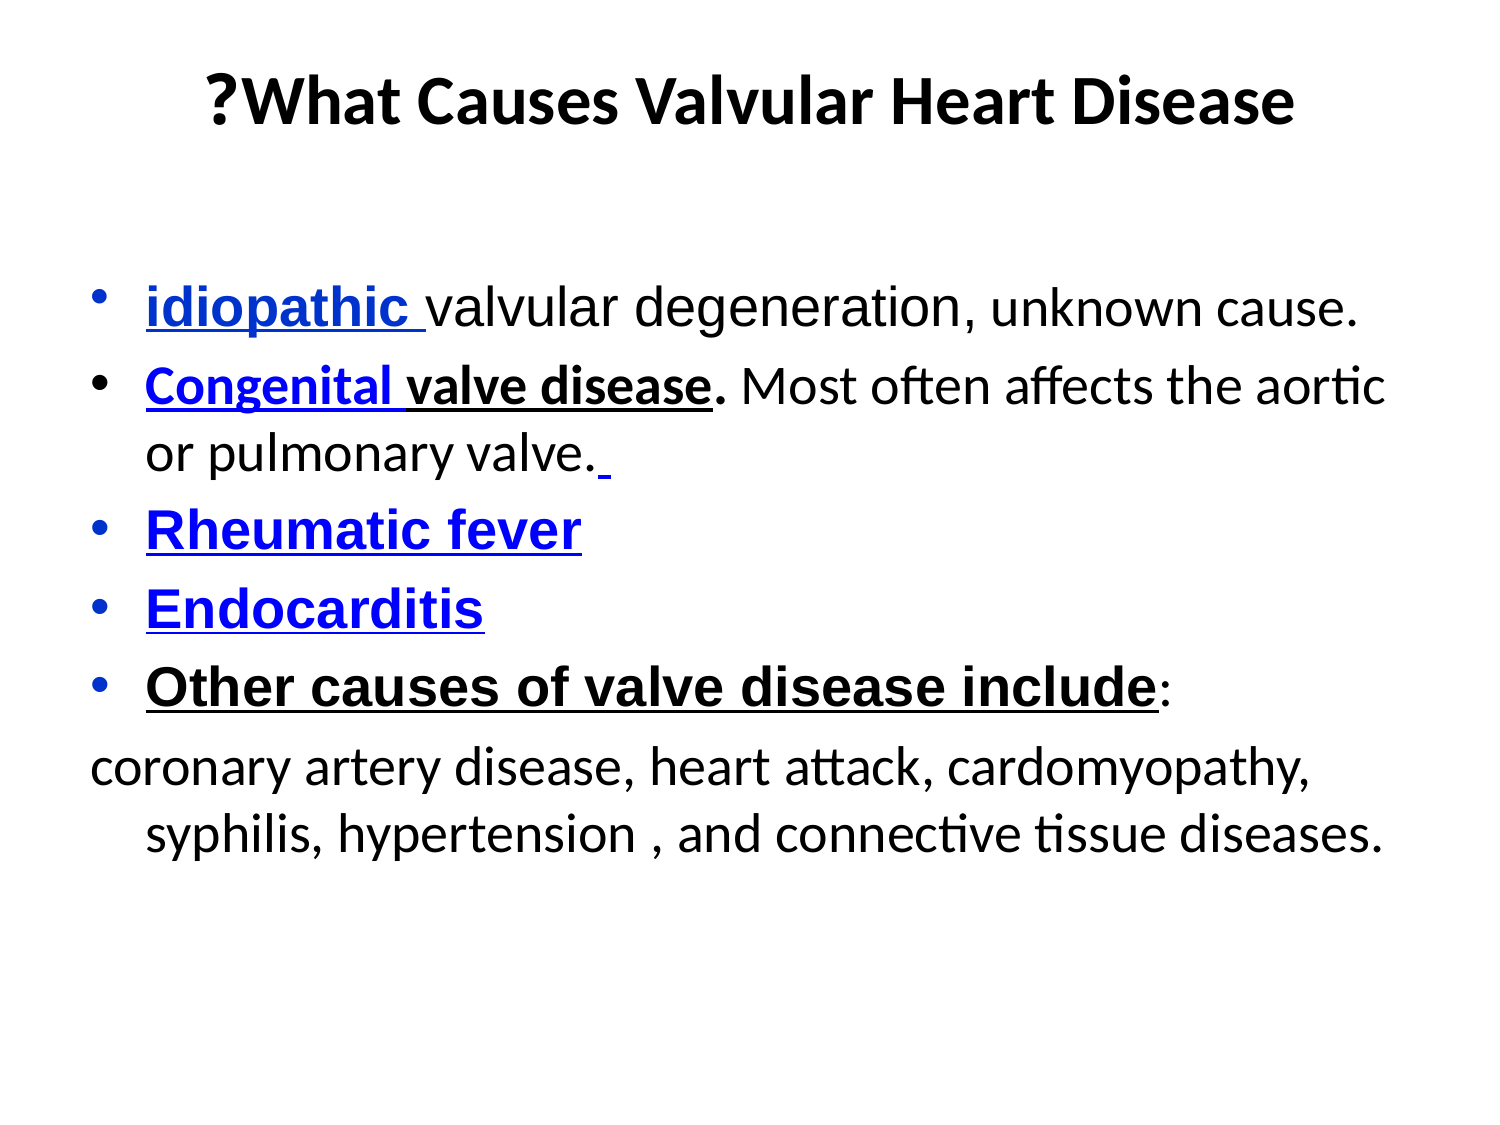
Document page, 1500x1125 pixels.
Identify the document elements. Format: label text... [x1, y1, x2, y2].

list idiopathic valvular degeneration, unknown cause. Congenital valve disease. Most often affects the aortic or pulmonary valve. Rheumatic fever Endocarditis Other causes of valve disease include: coronary artery disease, heart attack, cardomyopathy, syphilis, hypertension , and connective tissue diseases. [75, 262, 1425, 1005]
title What Causes Valvular Heart Disease? [75, 45, 1425, 233]
